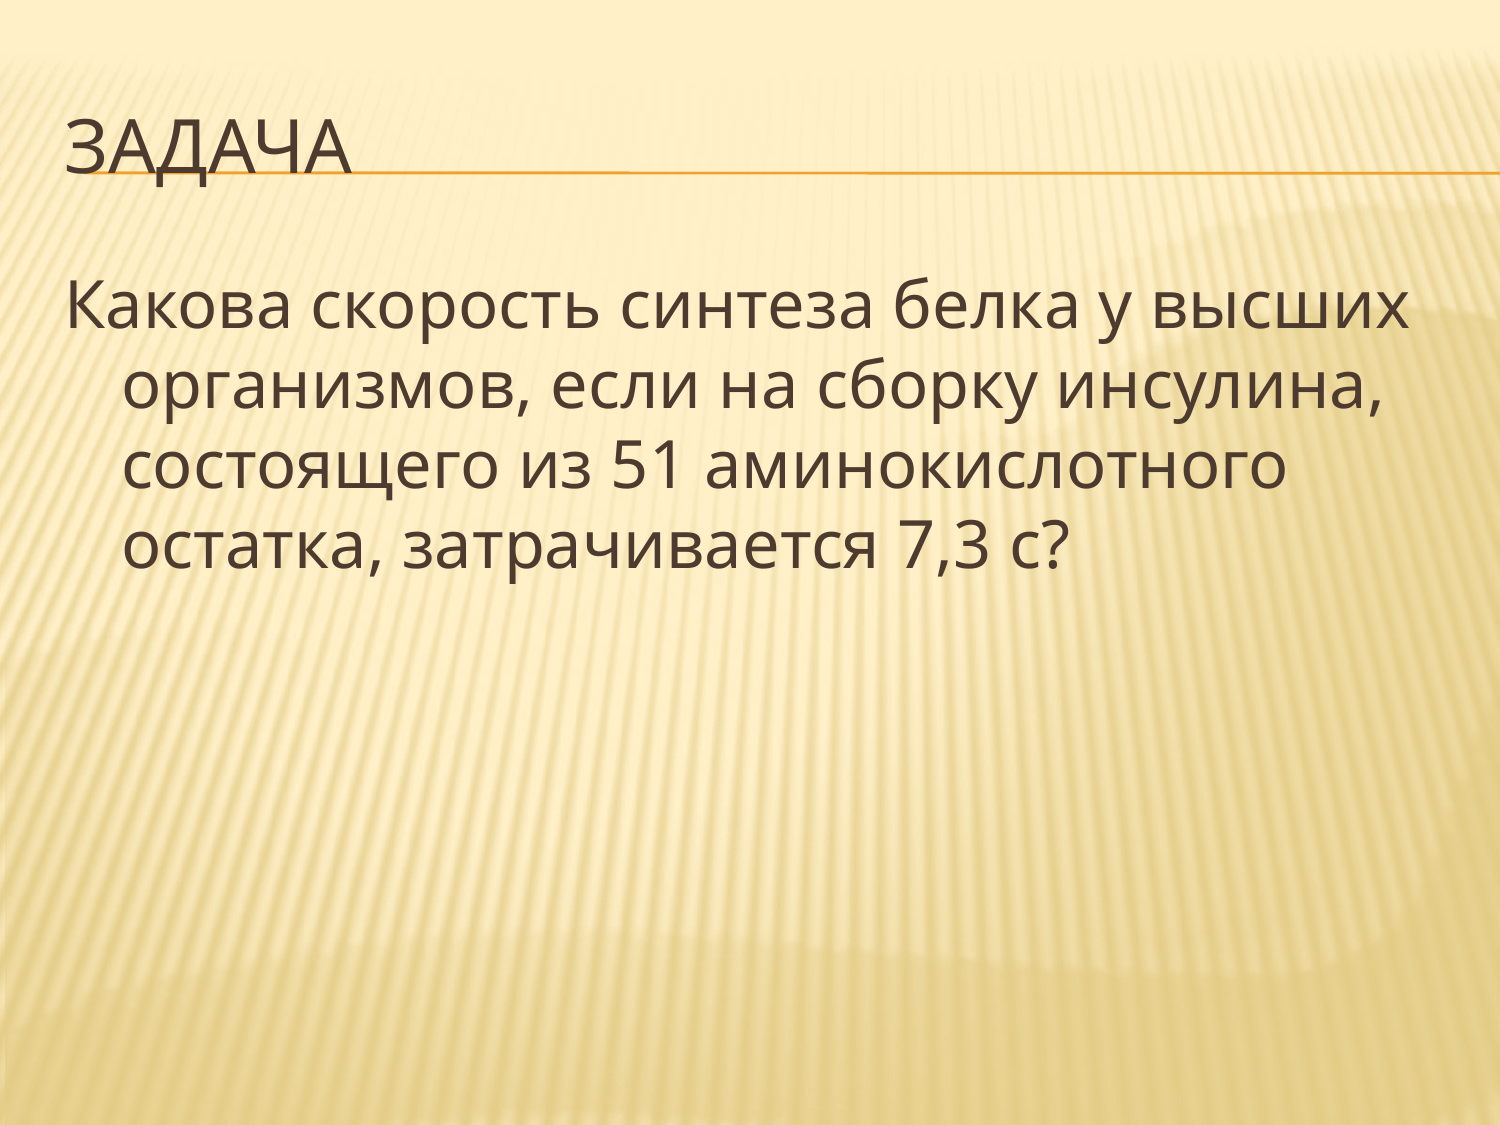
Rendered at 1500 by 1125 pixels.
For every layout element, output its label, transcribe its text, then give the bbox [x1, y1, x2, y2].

title ЗАДАЧА [50, 75, 1475, 213]
list Какова скорость синтеза белка у высших организмов, если на сборку инсулина, состоящего из 51 аминокислотного остатка, затрачивается 7,3 с? [50, 254, 1475, 998]
